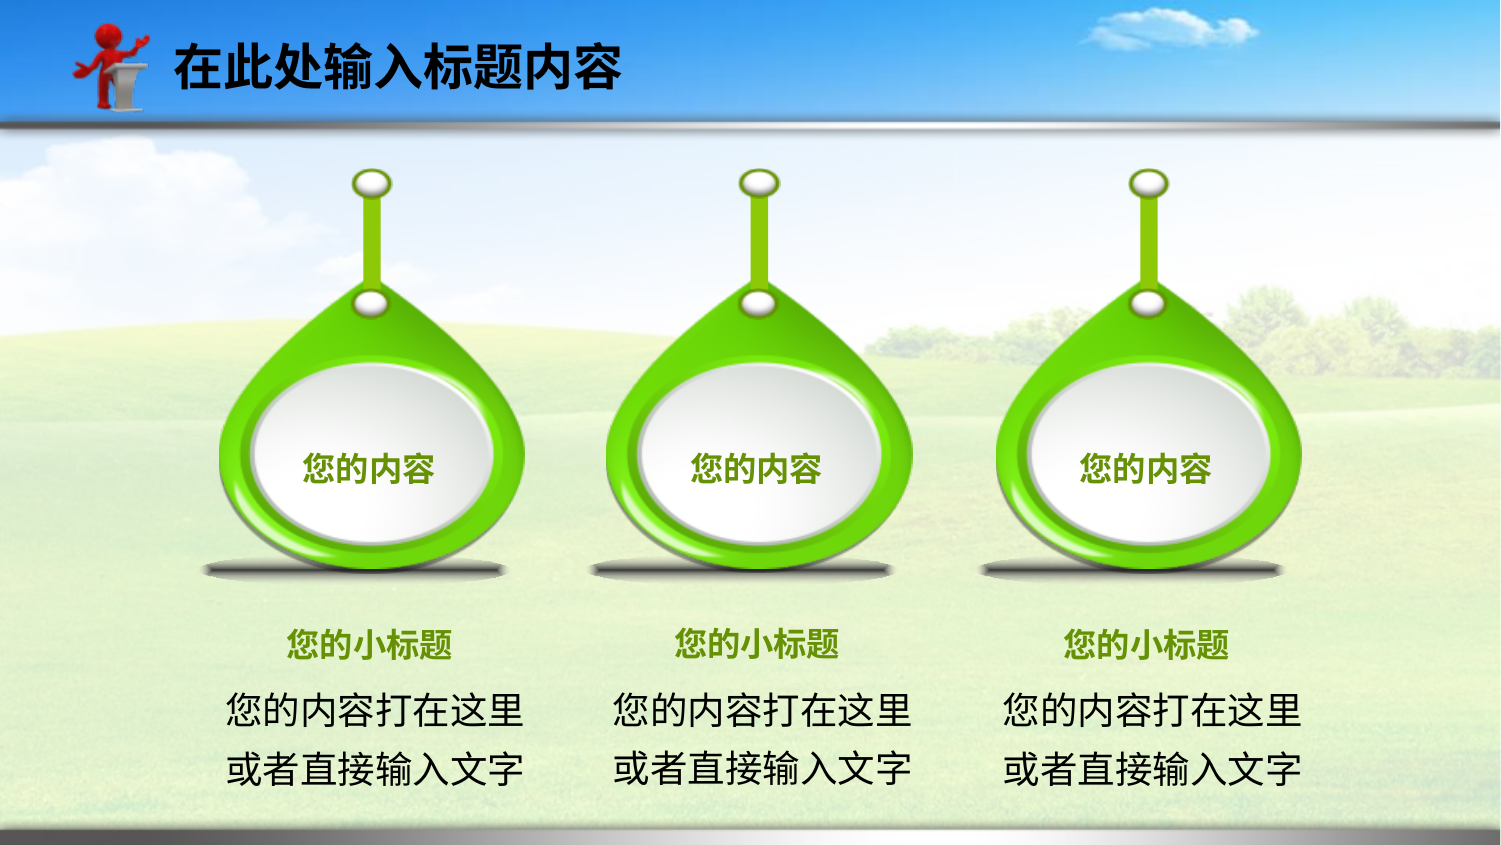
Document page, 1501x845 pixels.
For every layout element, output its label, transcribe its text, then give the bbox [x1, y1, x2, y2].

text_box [209, 604, 549, 801]
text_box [195, 168, 526, 587]
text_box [986, 604, 1326, 801]
text_box 在此处输入标题内容 [108, 28, 688, 103]
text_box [597, 603, 937, 800]
picture [0, 0, 1501, 845]
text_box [582, 167, 913, 586]
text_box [972, 168, 1303, 587]
